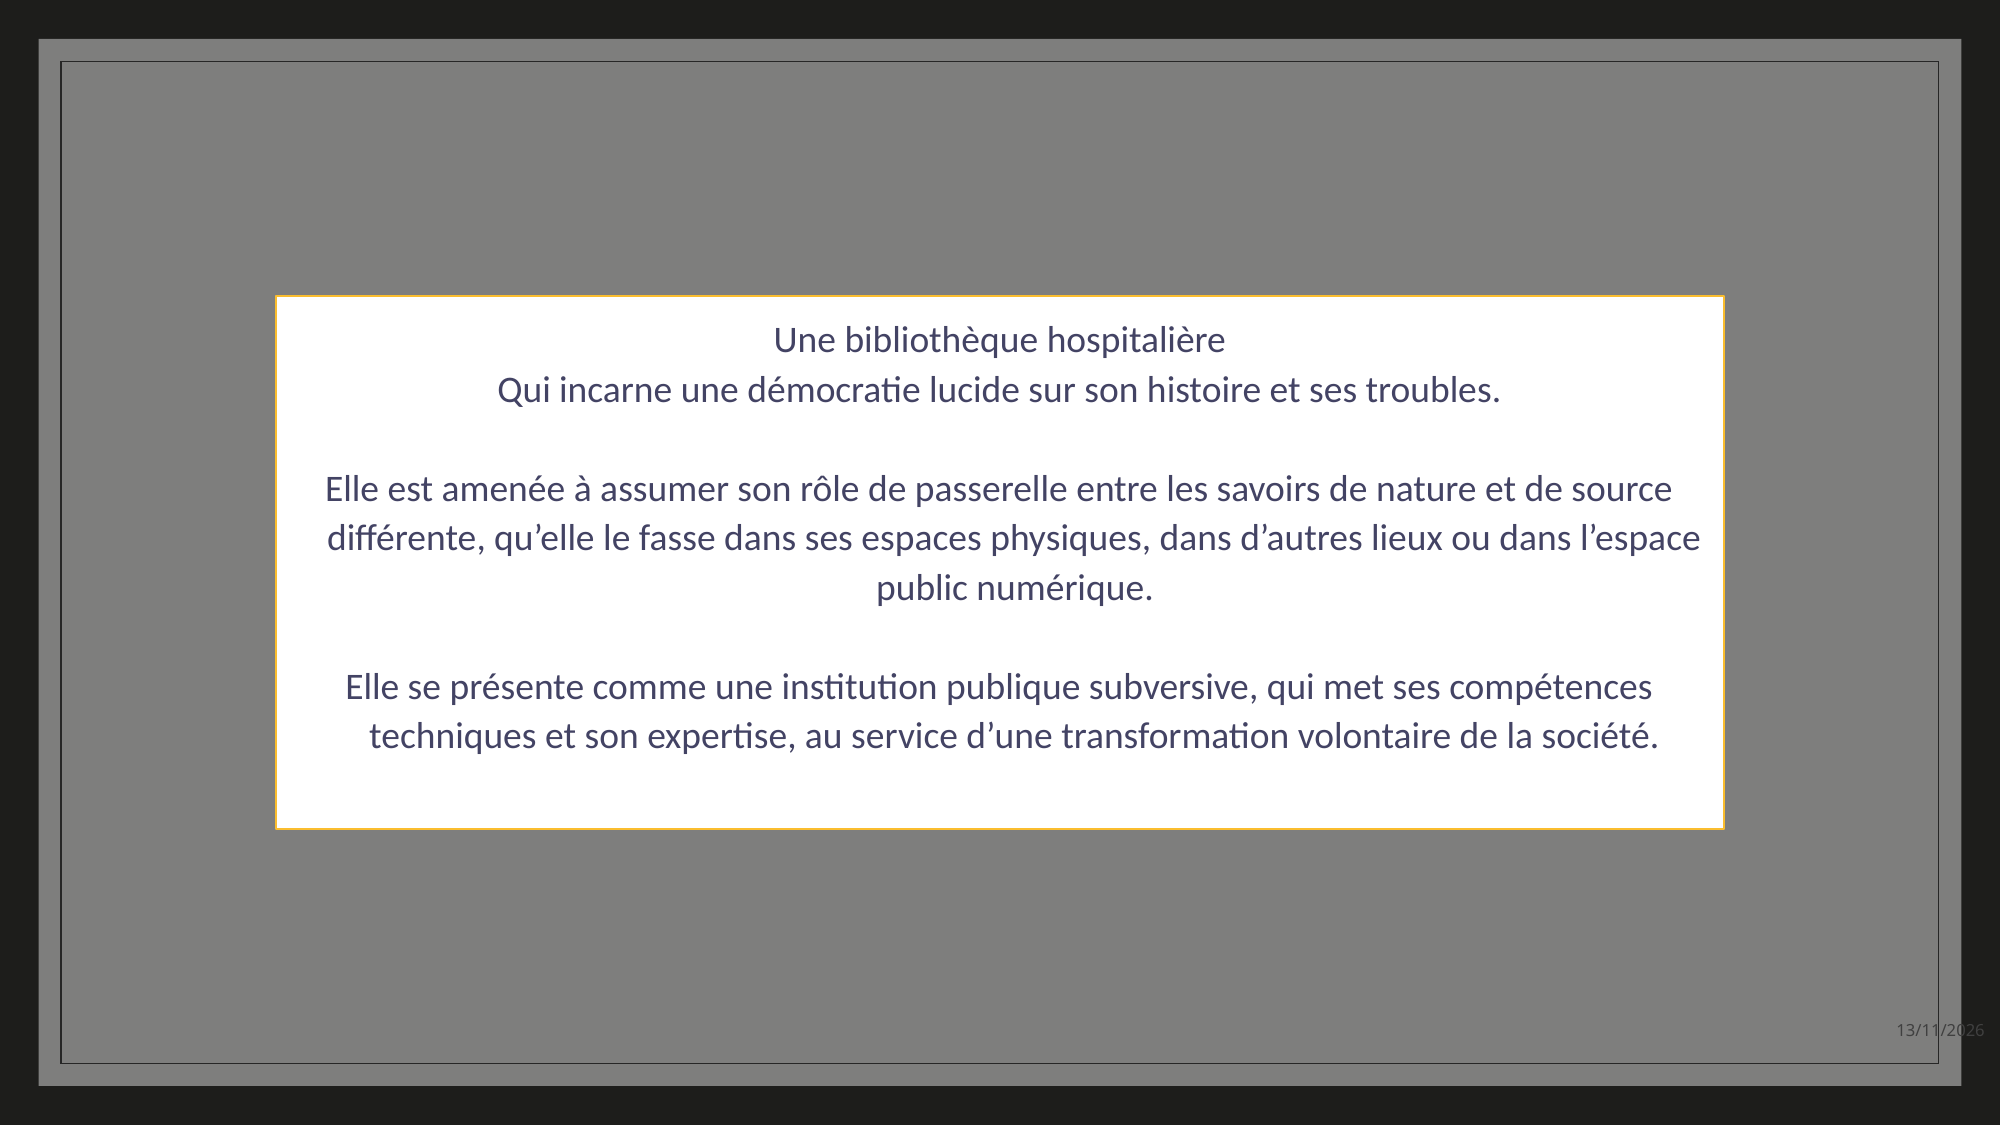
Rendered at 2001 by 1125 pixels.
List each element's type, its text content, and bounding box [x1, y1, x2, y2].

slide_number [1660, 990, 2000, 1050]
subtitle Une bibliothèque hospitalière Qui incarne une démocratie lucide sur son histoire et ses troubles. Elle est amenée à assumer son rôle de passerelle entre les savoirs de nature et de source différente, qu’elle le fasse dans ses espaces physiques, dans d’autres lieux ou dans l’espace public numérique. Elle se présente comme une institution publique subversive, qui met ses compétences techniques et son expertise, au service d’une transformation volontaire de la société. [275, 295, 1725, 830]
